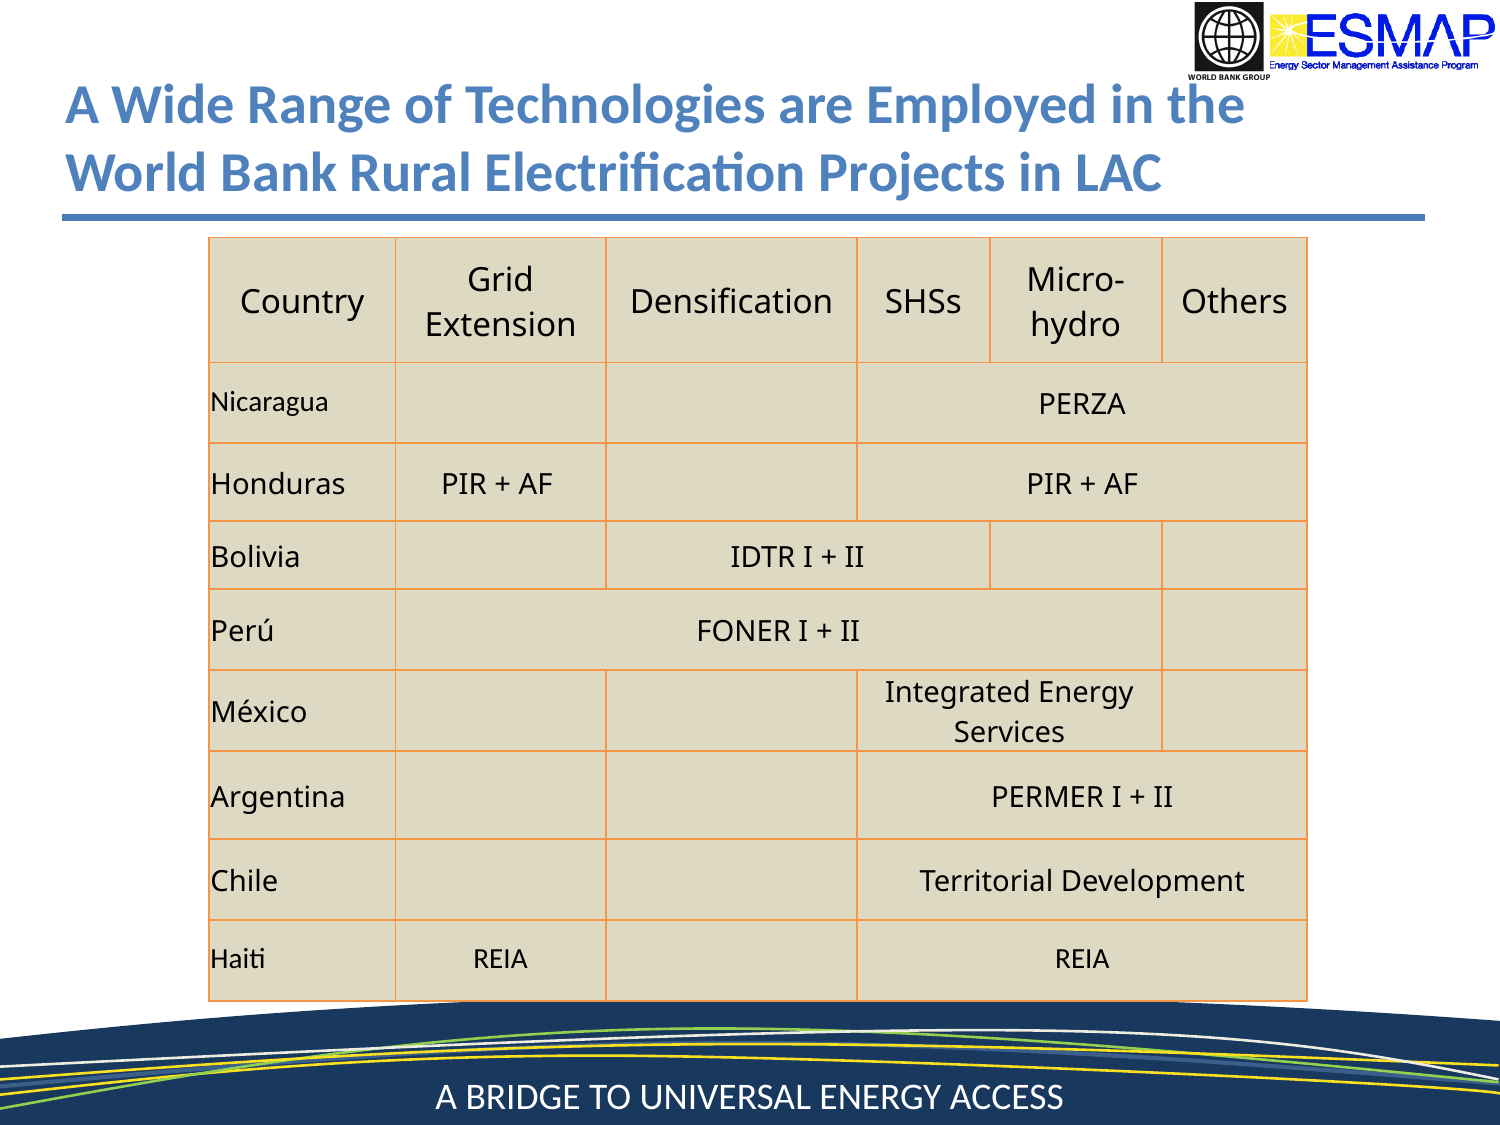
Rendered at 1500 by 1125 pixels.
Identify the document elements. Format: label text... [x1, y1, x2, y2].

text_box A Bridge to Universal Energy Access [0, 1064, 1500, 1125]
table_cell IDTR I + II [607, 522, 989, 588]
table_header SHSs [858, 238, 989, 362]
table_cell [607, 752, 856, 839]
table_header Densification [607, 238, 856, 362]
table_cell Honduras [210, 444, 395, 520]
table_cell [396, 840, 605, 919]
table_cell [991, 522, 1161, 588]
text_box A Wide Range of Technologies are Employed in the World Bank Rural Electrification Projects in LAC [50, 40, 1363, 229]
table_cell México [210, 671, 395, 750]
table_cell [1163, 671, 1306, 750]
table_cell Argentina [210, 752, 395, 839]
table_cell [1163, 590, 1306, 669]
table_cell PERMER I + II [858, 752, 1306, 839]
text_box [389, 1026, 852, 1045]
table_cell [1163, 522, 1306, 588]
table_cell Nicaragua [210, 363, 395, 442]
table_cell Territorial Development [858, 840, 1306, 919]
table_cell REIA [858, 921, 1306, 1000]
table_cell PIR + AF [858, 444, 1306, 520]
table_cell [607, 840, 856, 919]
table_cell [396, 671, 605, 750]
table_cell [396, 752, 605, 839]
slide_number 10 [1074, 1042, 1425, 1103]
table_cell [607, 921, 856, 1000]
table_cell Perú [210, 590, 395, 669]
table_cell Integrated Energy Services [858, 671, 1161, 750]
text_box [1425, 1060, 1499, 1064]
table_cell Haiti [210, 921, 395, 1000]
table_header Country [210, 238, 395, 362]
table_cell [607, 671, 856, 750]
table_header Others [1163, 238, 1306, 362]
table_header Micro-hydro [991, 238, 1161, 362]
table_cell PIR + AF [396, 444, 605, 520]
table_cell [607, 363, 856, 442]
table_cell [396, 522, 605, 588]
table_cell FONER I + II [396, 590, 1161, 669]
text_box [0, 1002, 1500, 1064]
table_cell REIA [396, 921, 605, 1000]
table_cell [607, 444, 856, 520]
table_cell Chile [210, 840, 395, 919]
table_cell [396, 363, 605, 442]
table_header Grid Extension [396, 238, 605, 362]
text_box [10, 1028, 1285, 1064]
picture [1188, 1, 1499, 80]
table_cell Bolivia [210, 522, 395, 588]
table_cell PERZA [858, 363, 1306, 442]
